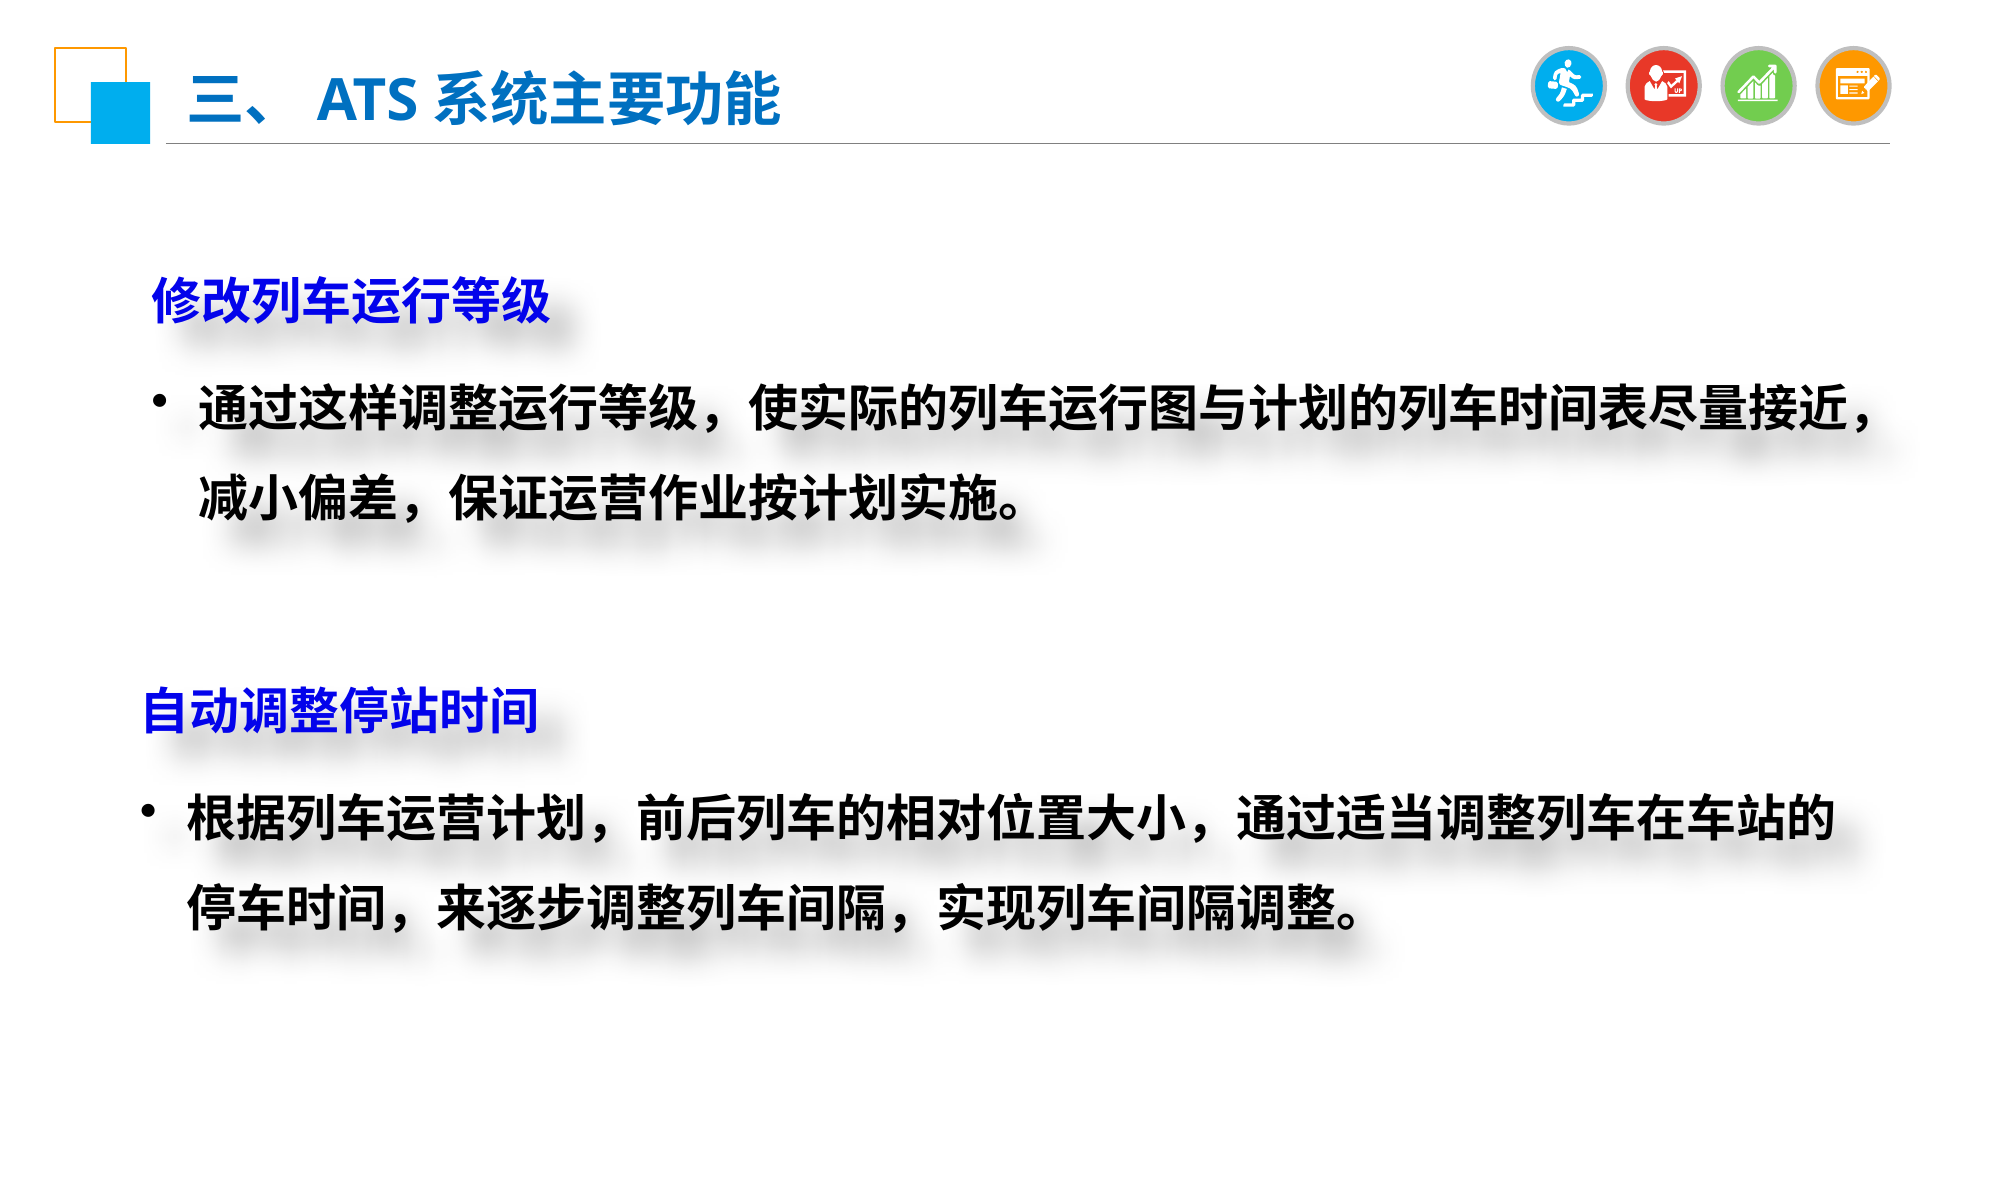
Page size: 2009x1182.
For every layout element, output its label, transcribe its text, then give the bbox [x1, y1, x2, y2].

text_box 自动调整停站时间 根据列车运营计划，前后列车的相对位置大小，通过适当调整列车在车站的停车时间，来逐步调整列车间隔，实现列车间隔调整。 [78, 649, 1919, 966]
text_box 三、ATS系统主要功能 [165, 51, 803, 142]
text_box 修改列车运行等级 通过这样调整运行等级，使实际的列车运行图与计划的列车时间表尽量接近，减小偏差，保证运营作业按计划实施。 [89, 239, 2008, 521]
